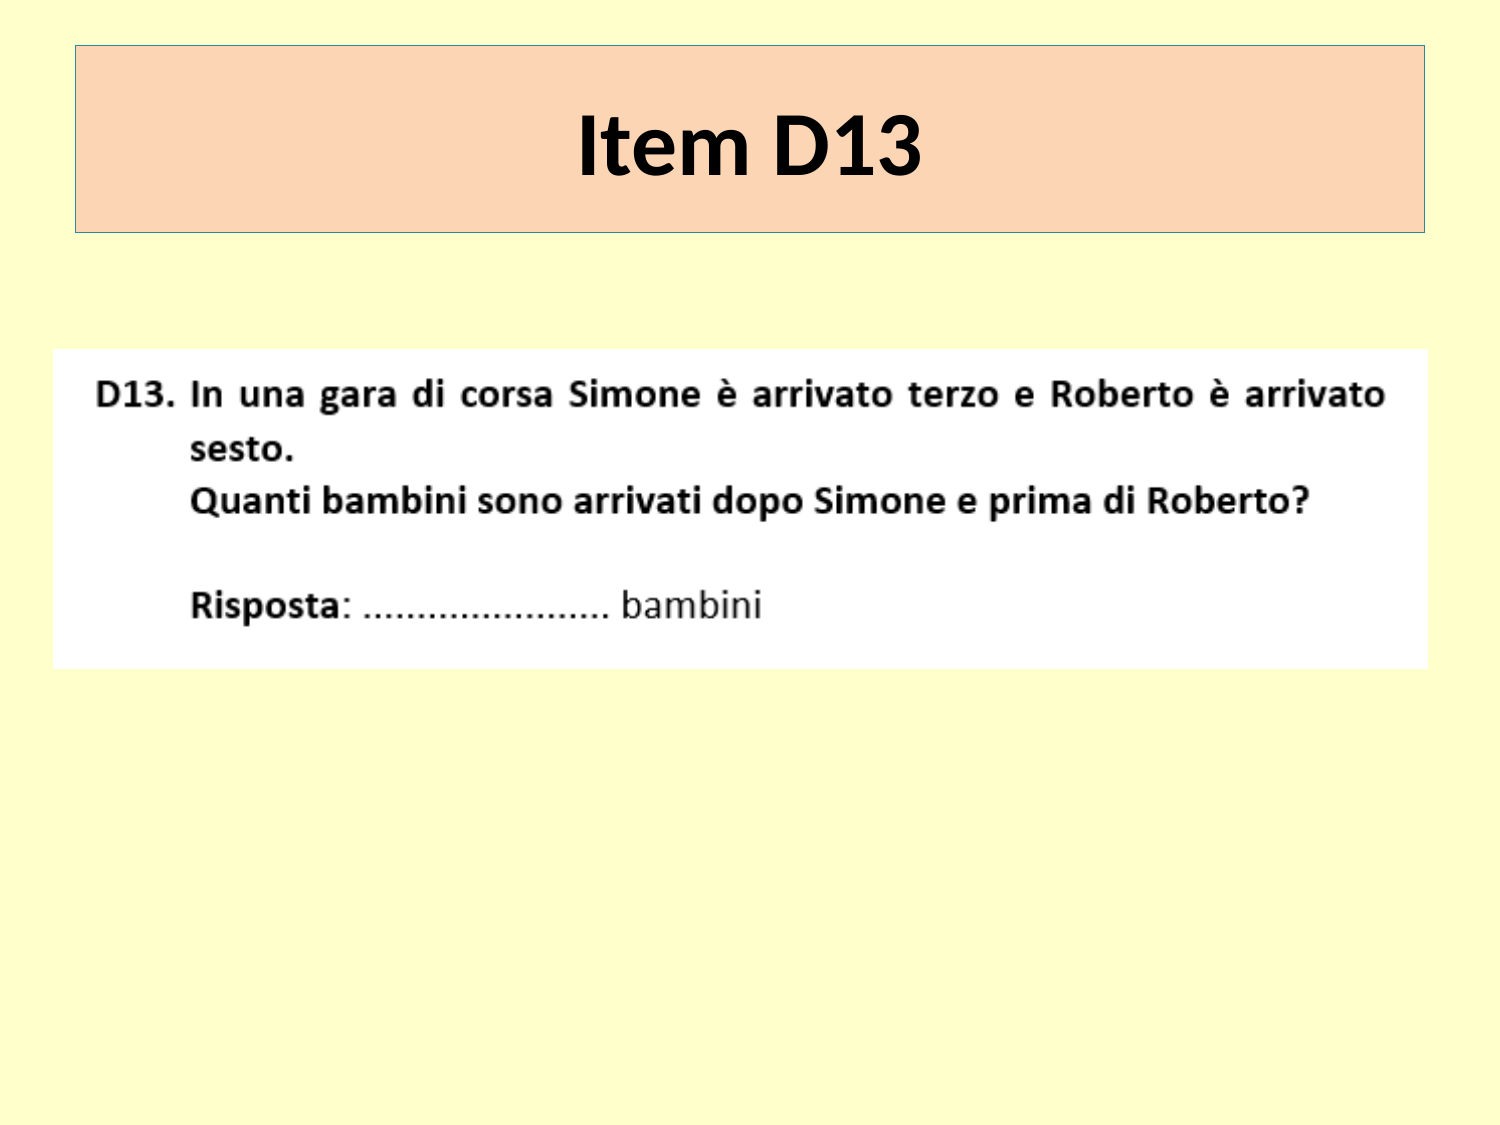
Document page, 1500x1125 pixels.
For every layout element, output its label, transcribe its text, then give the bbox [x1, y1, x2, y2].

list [52, 349, 1428, 670]
title Item D13 [75, 45, 1425, 233]
